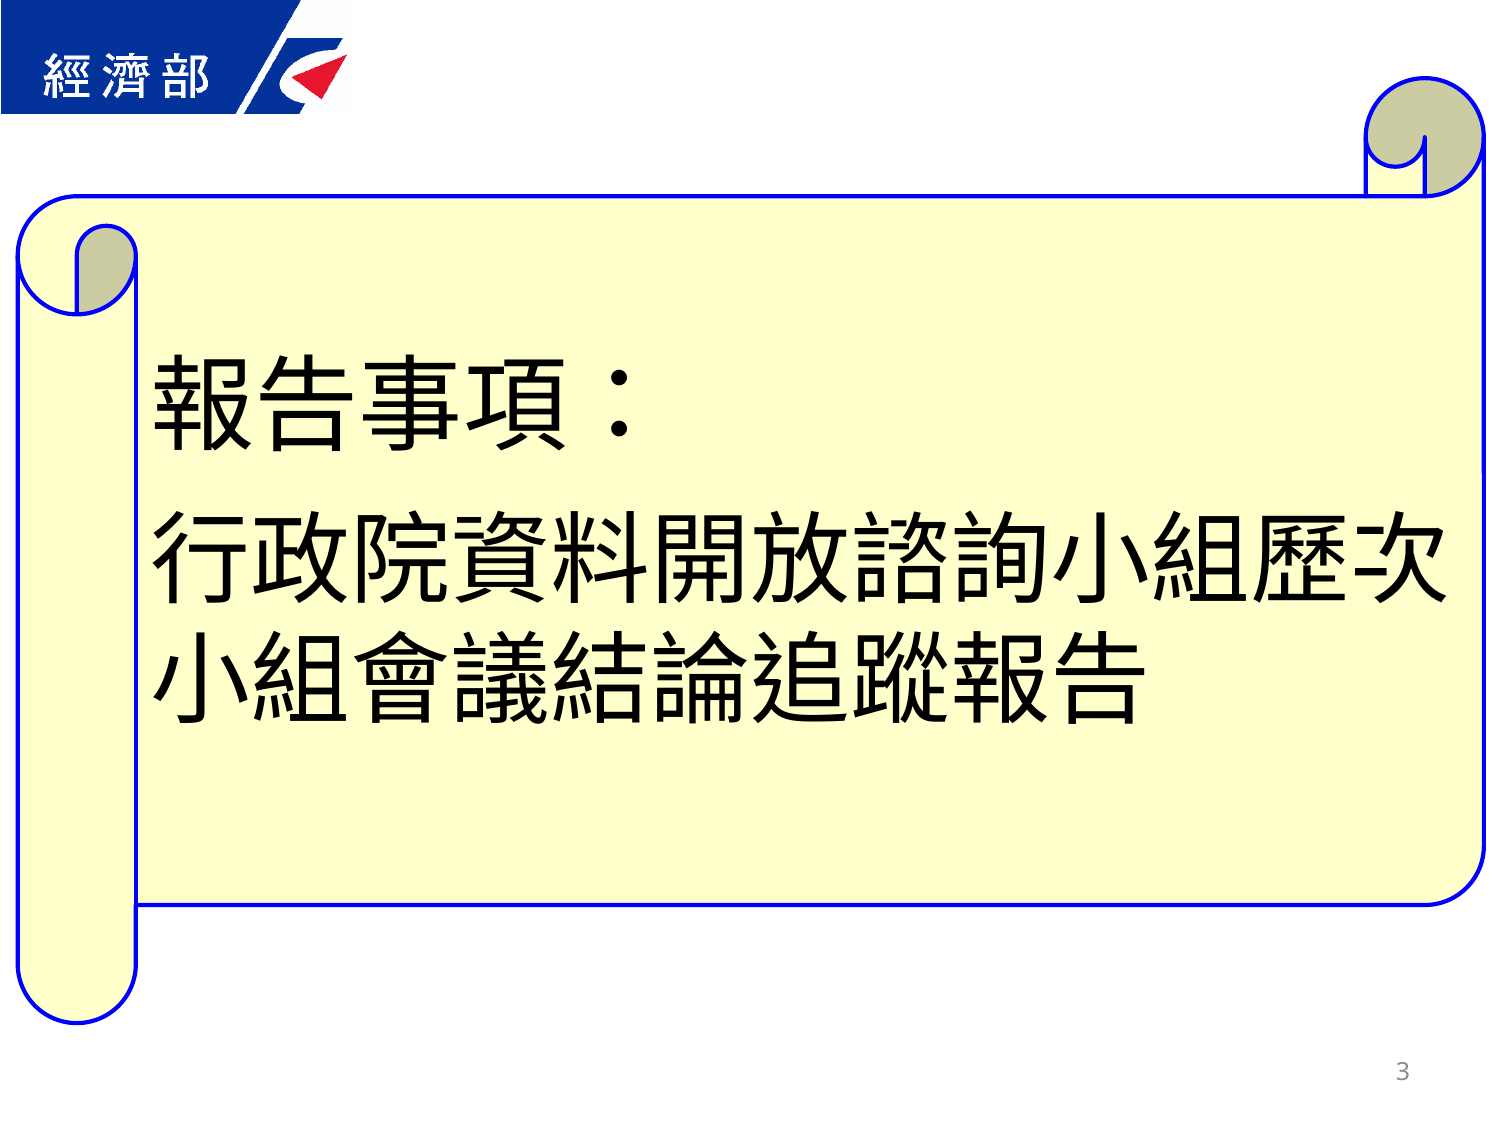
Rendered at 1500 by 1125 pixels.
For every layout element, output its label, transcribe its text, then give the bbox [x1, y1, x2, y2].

text_box 報告事項： 行政院資料開放諮詢小組歷次小組會議結論追蹤報告 [135, 330, 1473, 921]
picture [0, 0, 350, 114]
text_box [15, 76, 1486, 1026]
slide_number 3 [1074, 1042, 1425, 1103]
